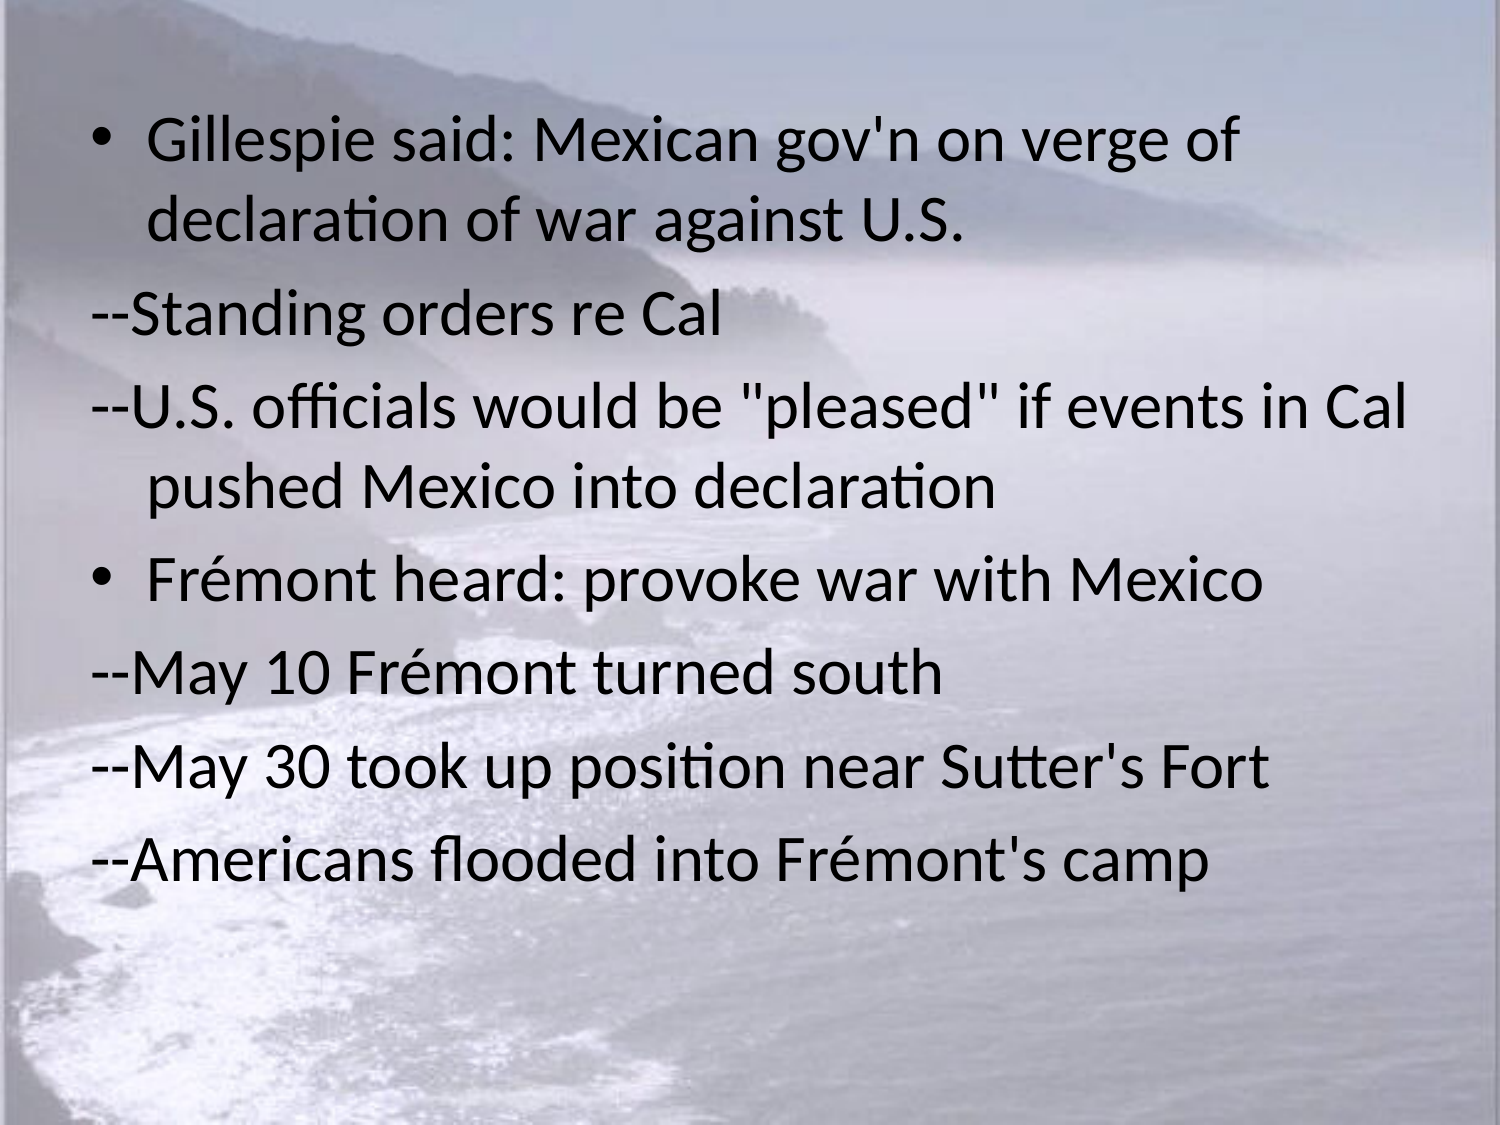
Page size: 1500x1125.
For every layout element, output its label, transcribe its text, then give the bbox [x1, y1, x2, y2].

picture [0, 0, 1500, 1125]
list Gillespie said: Mexican gov'n on verge of declaration of war against U.S. --Standing orders re Cal --U.S. officials would be "pleased" if events in Cal pushed Mexico into declaration Frémont heard: provoke war with Mexico --May 10 Frémont turned south --May 30 took up position near Sutter's Fort --Americans flooded into Frémont's camp [75, 87, 1425, 1005]
